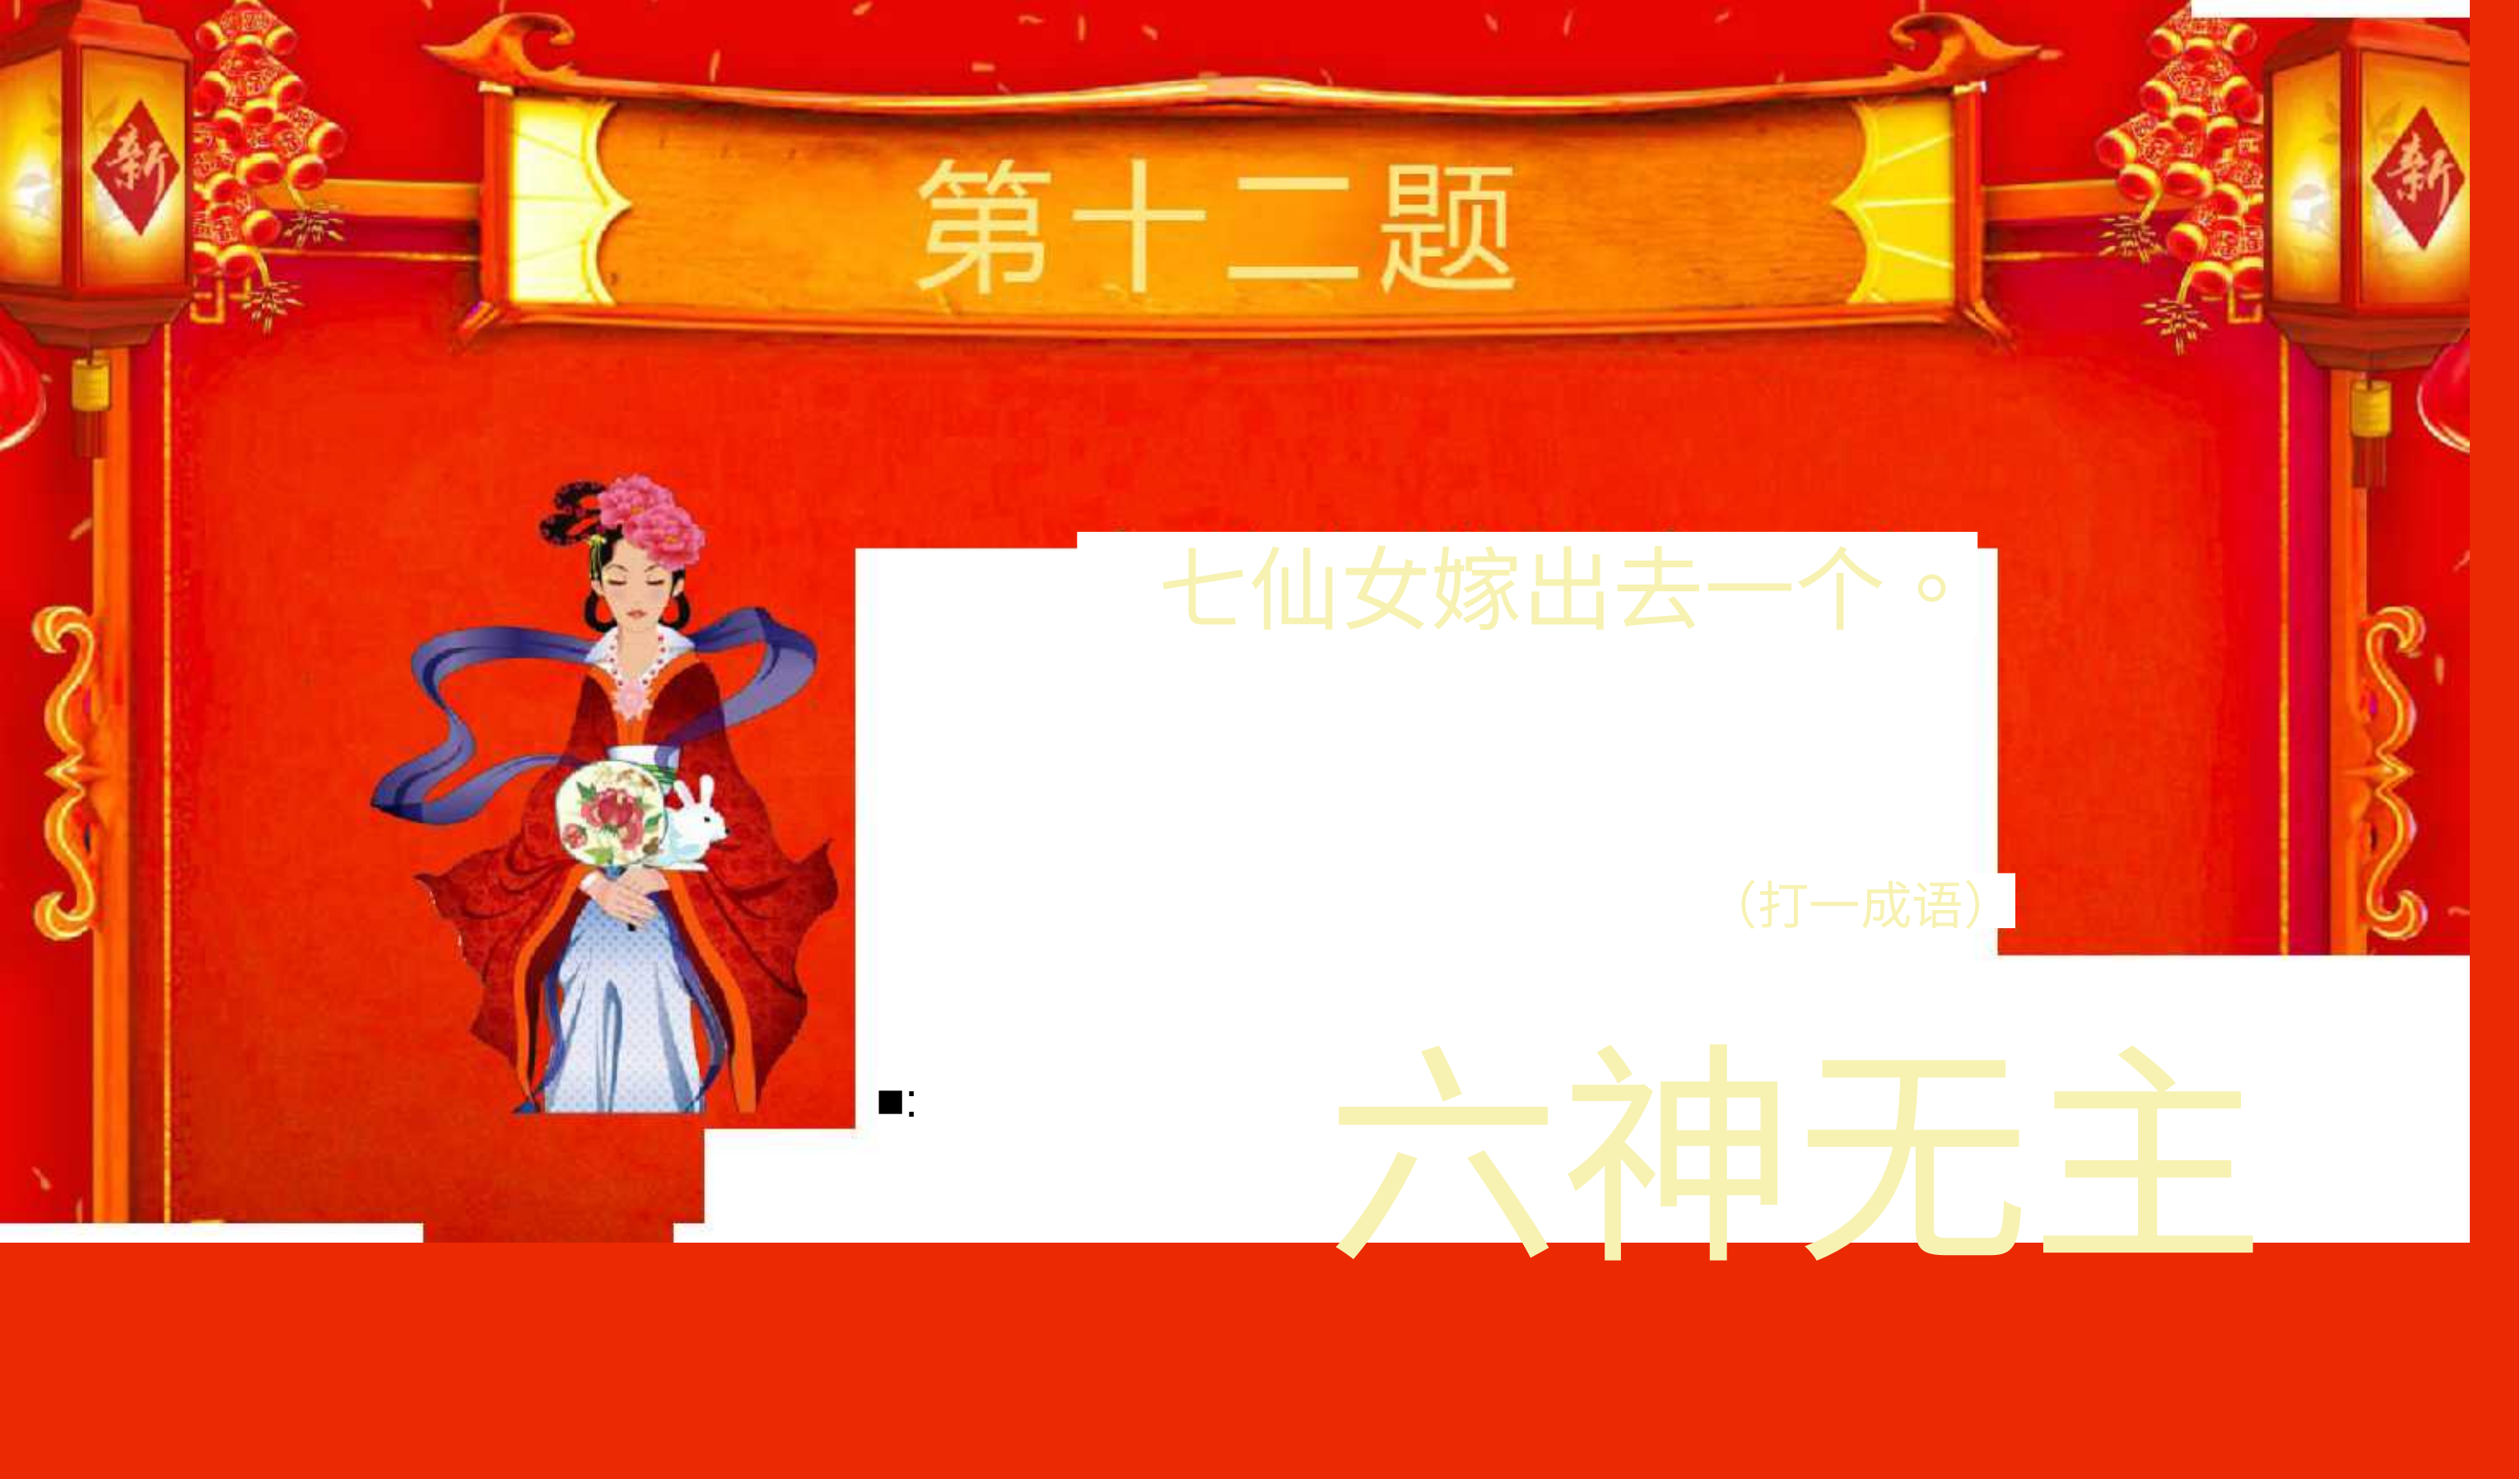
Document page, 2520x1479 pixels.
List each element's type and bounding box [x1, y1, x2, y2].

picture [0, 0, 2471, 1243]
